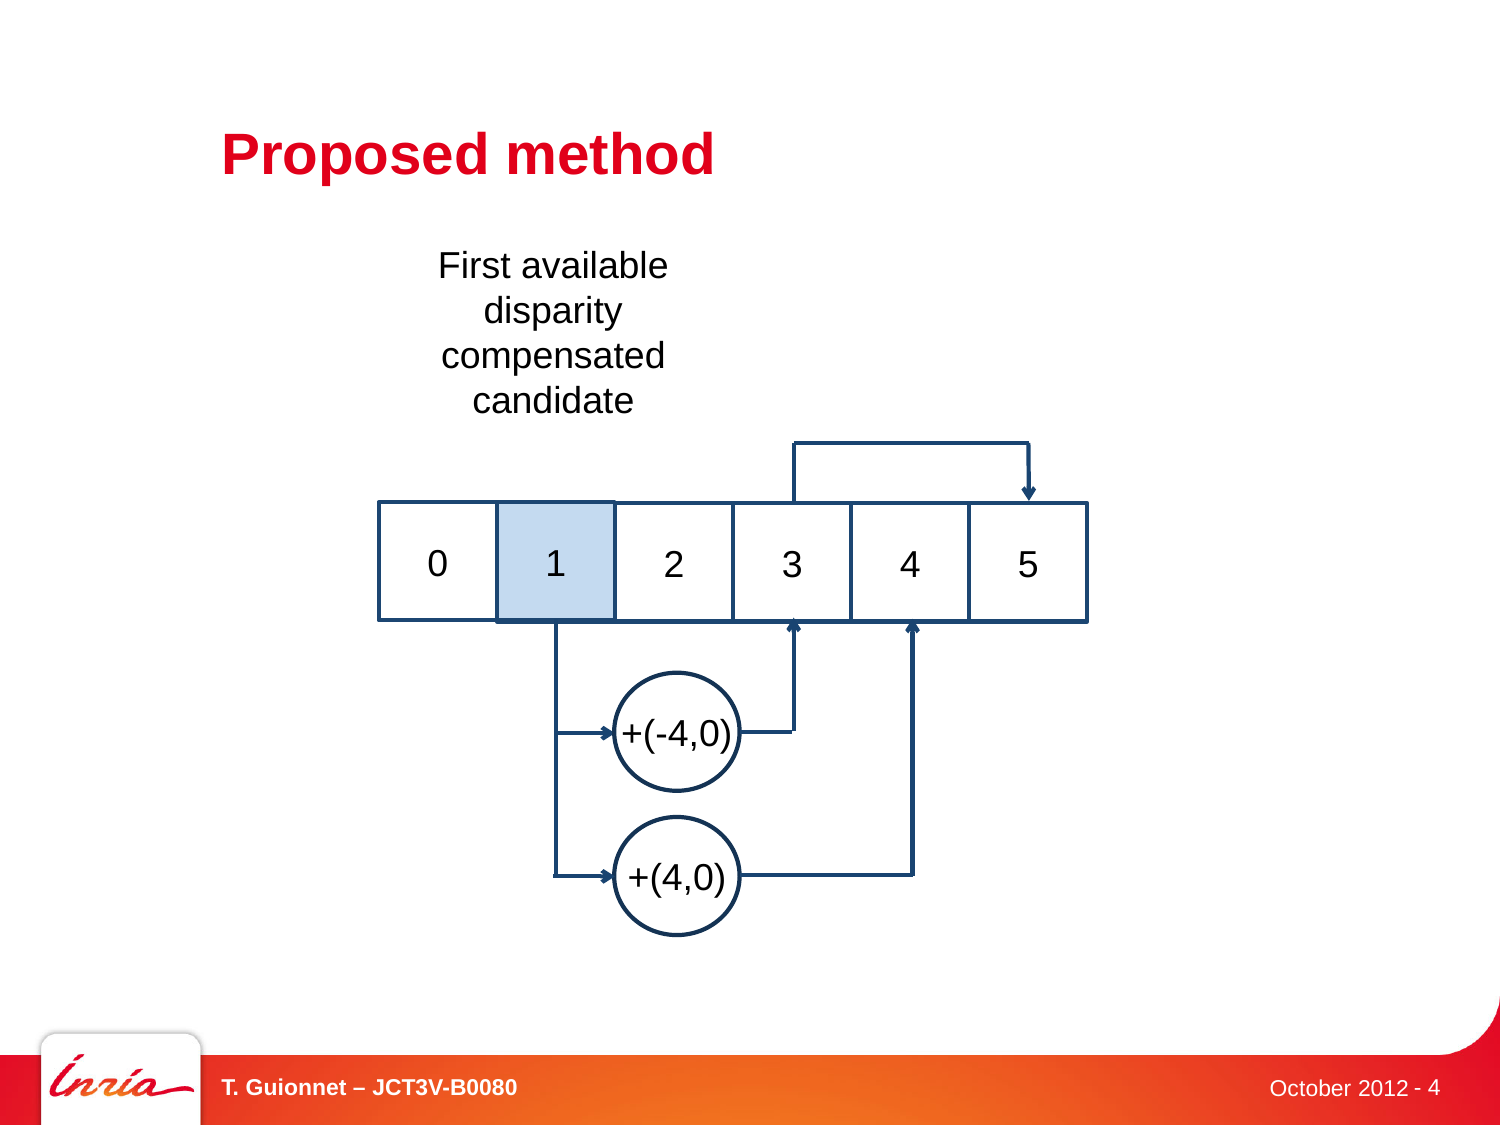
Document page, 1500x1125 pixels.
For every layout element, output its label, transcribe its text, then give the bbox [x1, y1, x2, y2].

text_box 0 [378, 502, 497, 621]
text_box 1 [497, 502, 615, 621]
text_box First available disparity compensated candidate [422, 234, 684, 429]
text_box 4 [851, 503, 969, 622]
text_box 5 [969, 503, 1088, 622]
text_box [565, 672, 788, 792]
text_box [565, 816, 788, 936]
text_box 2 [614, 503, 733, 622]
picture [0, 947, 1500, 1125]
text_box 3 [733, 503, 851, 622]
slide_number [1078, 1064, 1410, 1110]
title Proposed method [221, 57, 1459, 246]
footer T. Guionnet – JCT3V-B0080 [221, 1064, 1078, 1110]
slide_number - 4 [1413, 1064, 1500, 1110]
